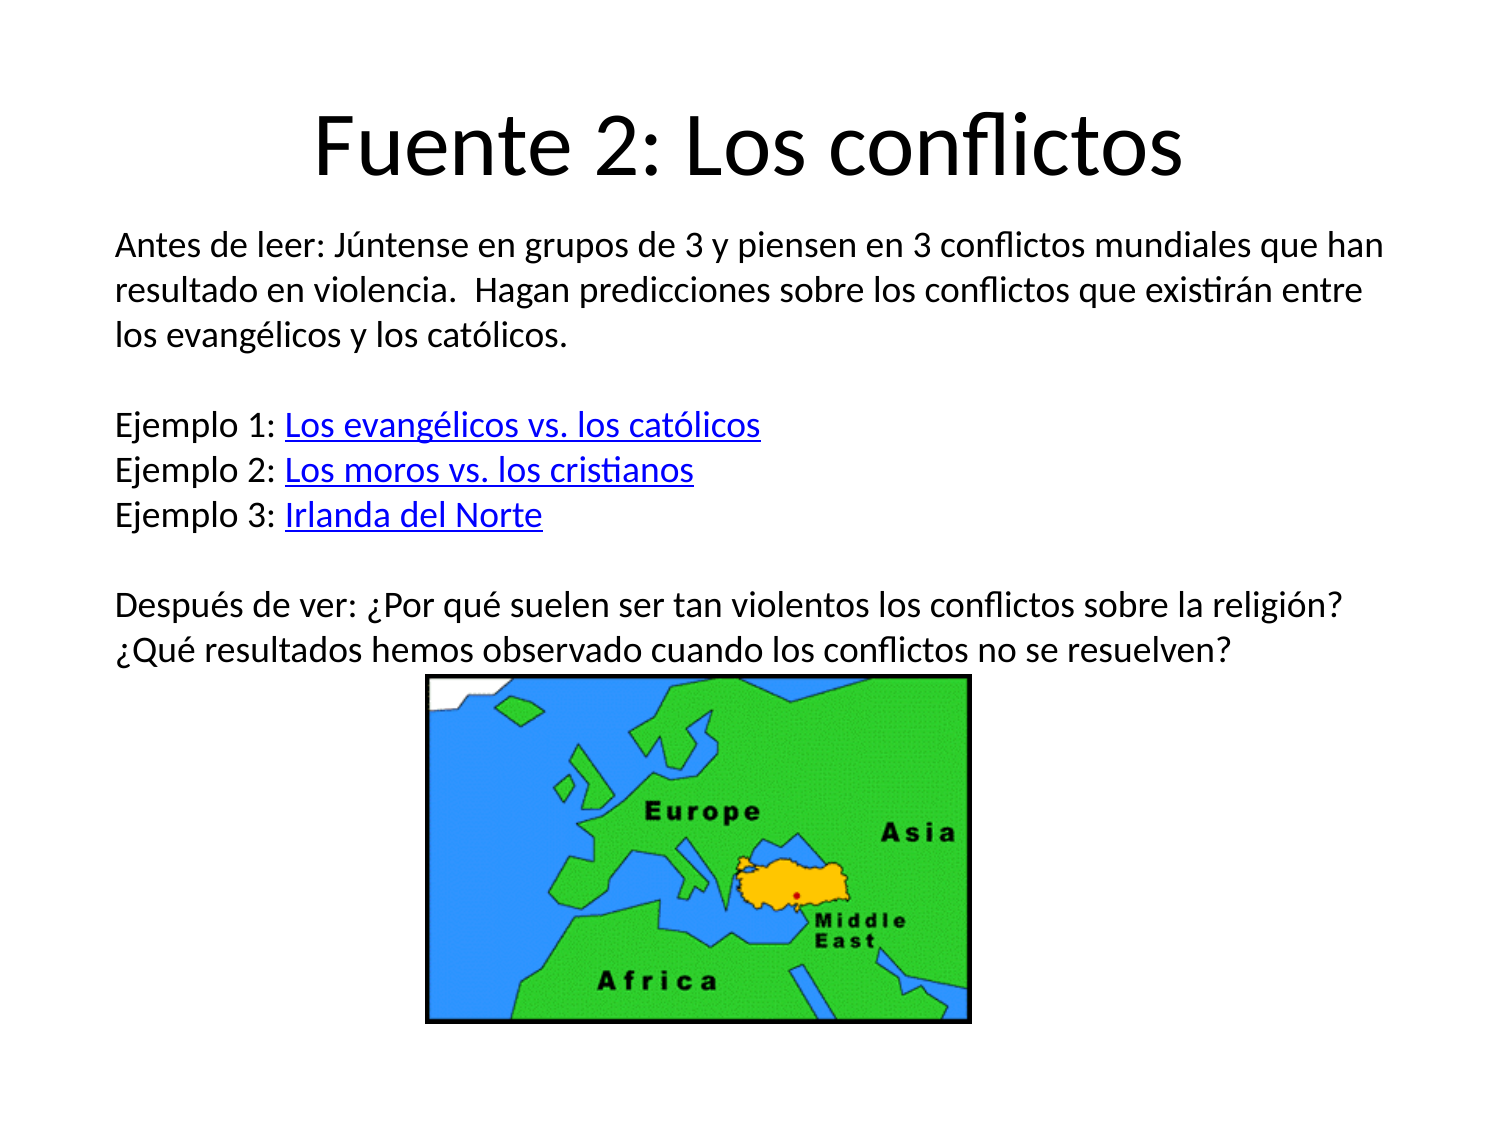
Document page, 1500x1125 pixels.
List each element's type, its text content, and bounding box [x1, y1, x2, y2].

picture [424, 674, 973, 1024]
text_box Antes de leer: Júntense en grupos de 3 y piensen en 3 conflictos mundiales que han resultado en violencia. Hagan predicciones sobre los conflictos que existirán entre los evangélicos y los católicos. Ejemplo 1: Los evangélicos vs. los católicos Ejemplo 2: Los moros vs. los cristianos Ejemplo 3: Irlanda del Norte Después de ver: ¿Por qué suelen ser tan violentos los conflictos sobre la religión? ¿Qué resultados hemos observado cuando los conflictos no se resuelven? [99, 212, 1425, 903]
title Fuente 2: Los conflictos [75, 45, 1425, 233]
